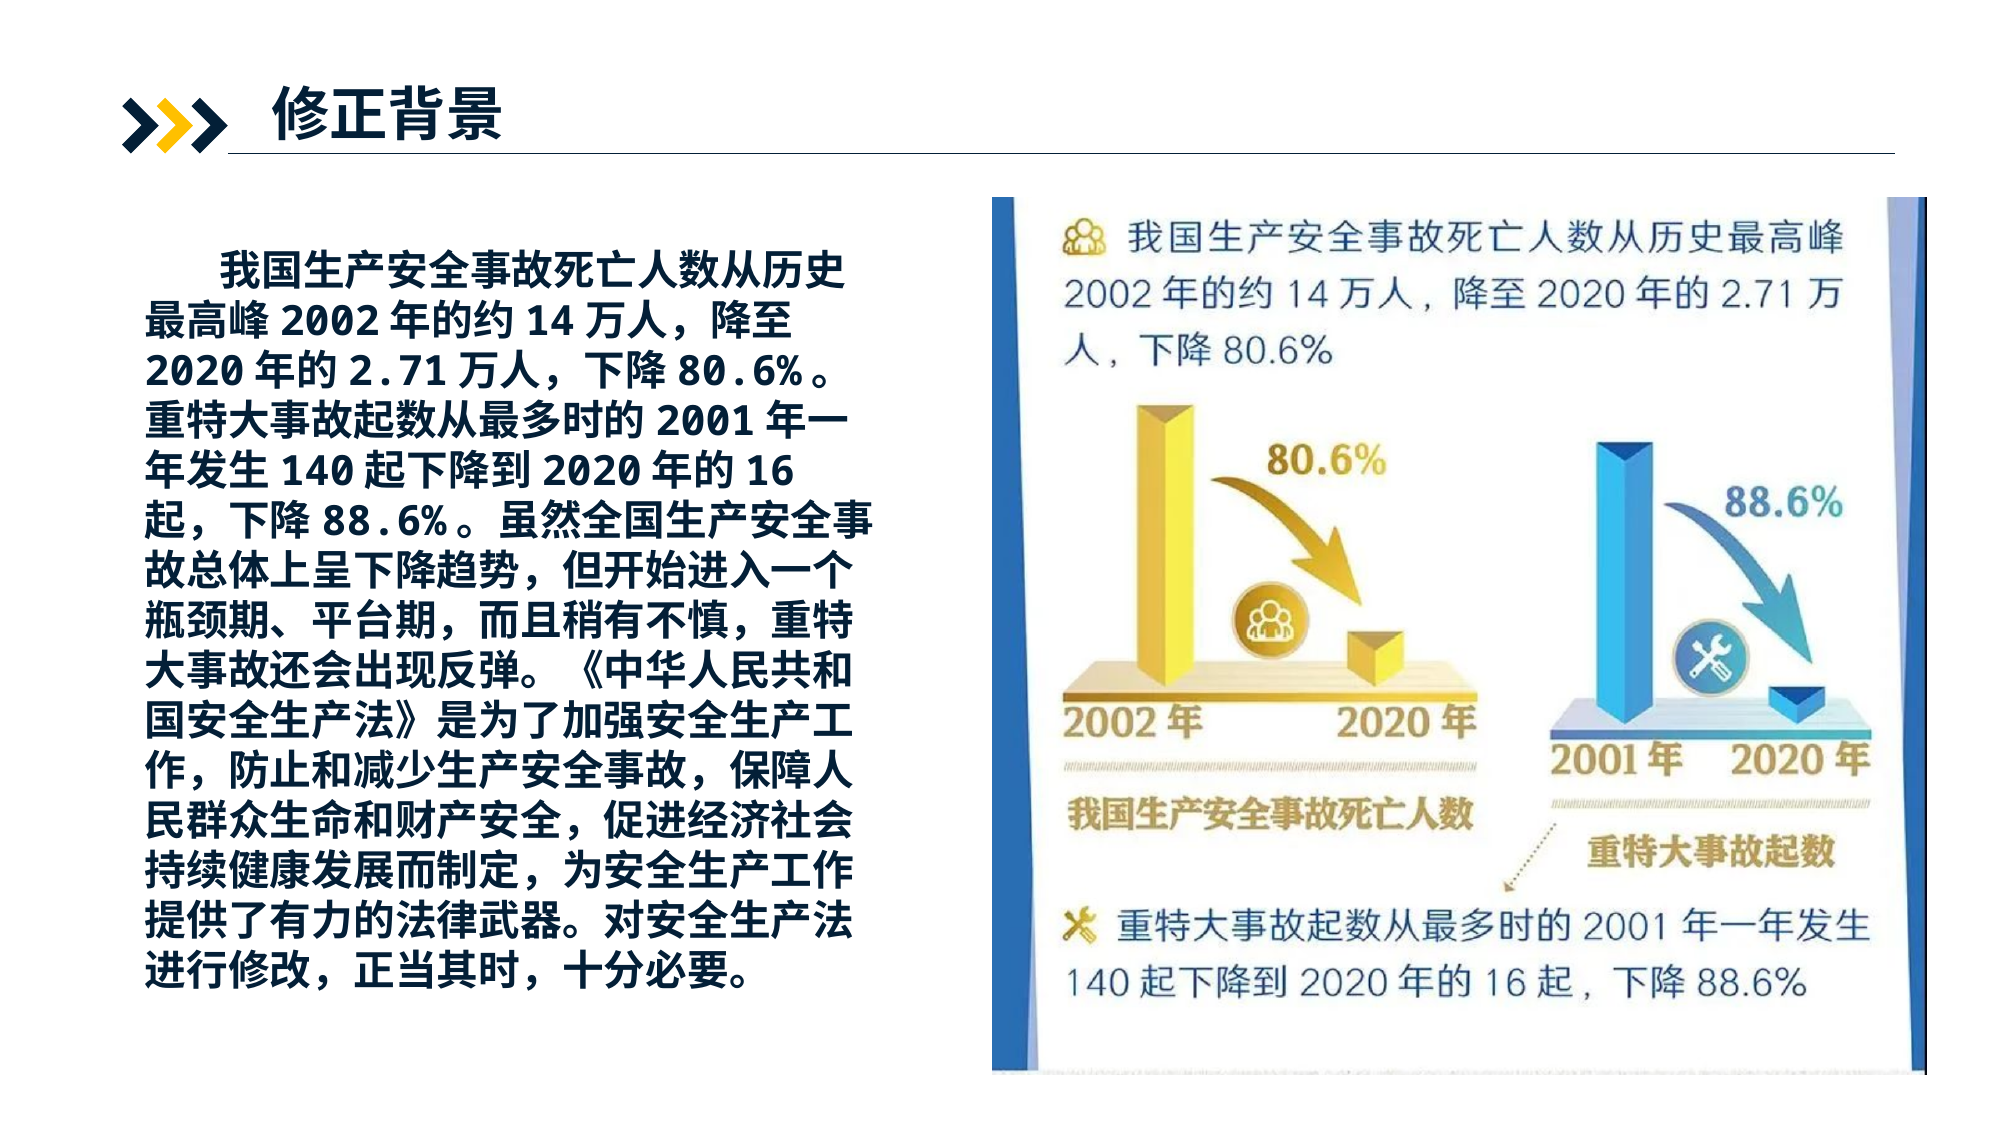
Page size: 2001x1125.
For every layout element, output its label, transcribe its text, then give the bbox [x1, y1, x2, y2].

text_box 我国生产安全事故死亡人数从历史最高峰2002年的约14万人，降至2020年的2.71万人，下降80.6%。重特大事故起数从最多时的2001年一年发生140起下降到2020年的16起，下降88.6%。虽然全国生产安全事故总体上呈下降趋势，但开始进入一个瓶颈期、平台期，而且稍有不慎，重特大事故还会出现反弹。《中华人民共和国安全生产法》是为了加强安全生产工作，防止和减少生产安全事故，保障人民群众生命和财产安全，促进经济社会持续健康发展而制定，为安全生产工作提供了有力的法律武器。对安全生产法进行修改，正当其时，十分必要。 [129, 236, 893, 1002]
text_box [121, 97, 1895, 154]
text_box 修正背景 [260, 71, 788, 97]
picture [992, 197, 1929, 1075]
